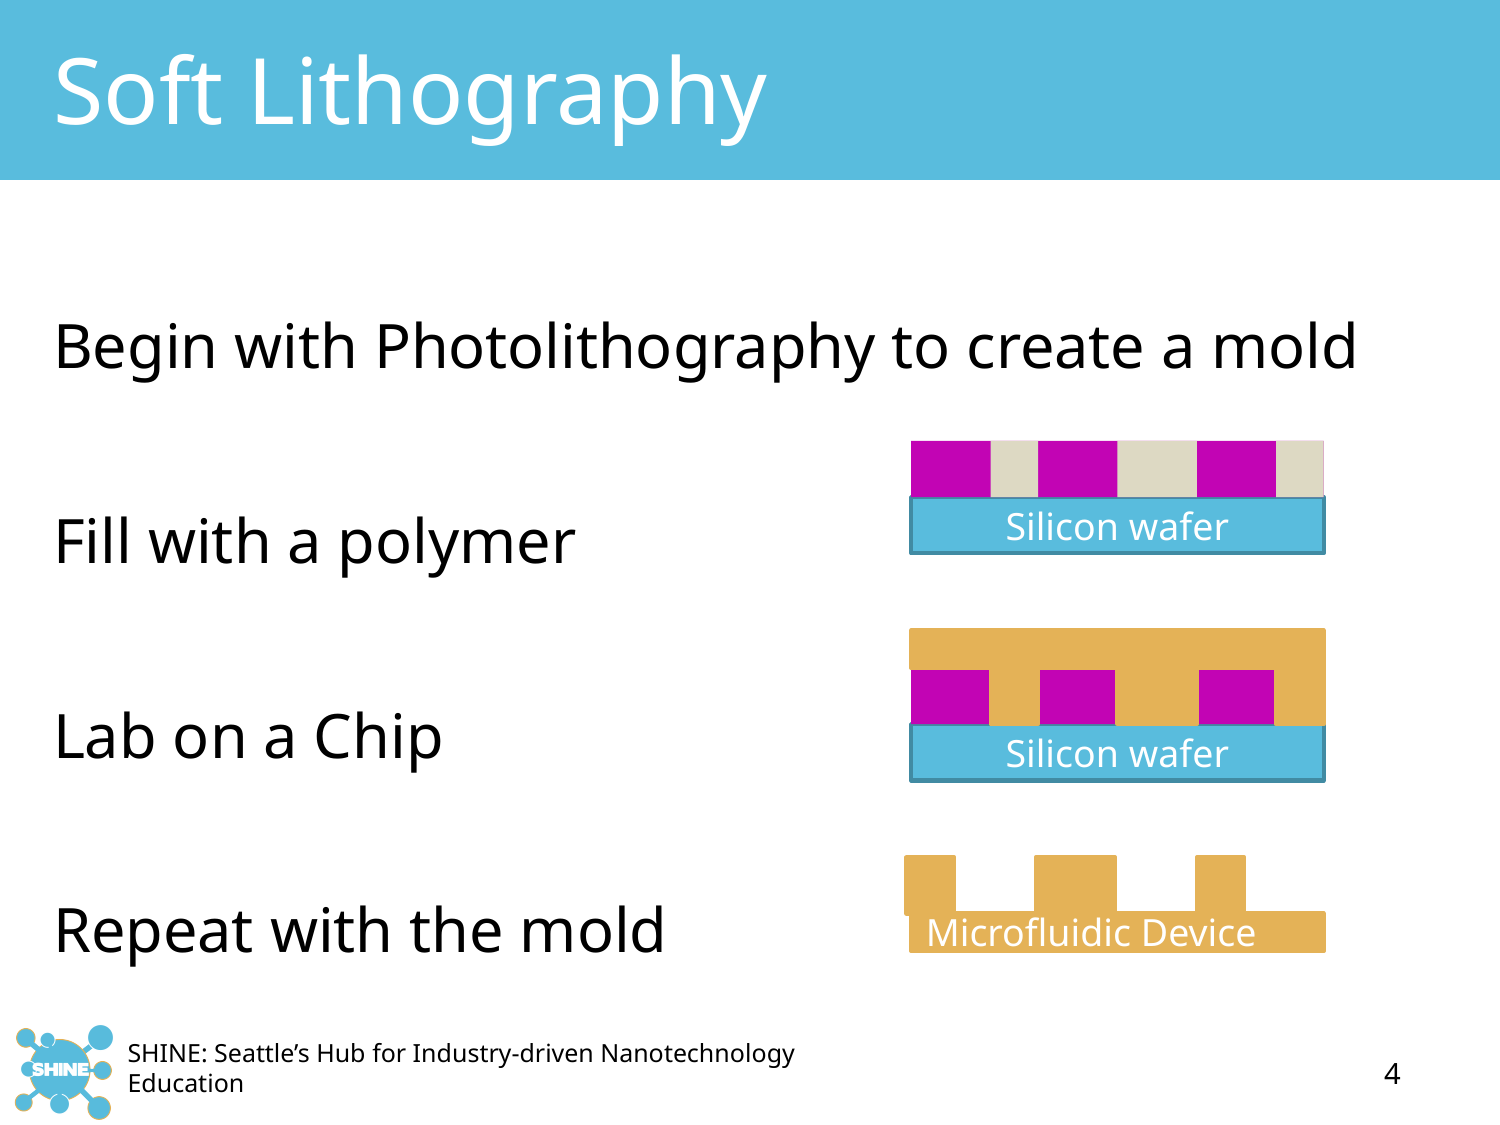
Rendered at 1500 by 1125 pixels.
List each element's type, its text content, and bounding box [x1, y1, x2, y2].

title Soft Lithography [0, 0, 1500, 175]
list Begin with Photolithography to create a mold Fill with a polymer Lab on a Chip Repeat with the mold [0, 299, 1500, 980]
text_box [910, 440, 1324, 554]
picture [12, 1024, 116, 1120]
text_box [910, 856, 1324, 952]
text_box Microfluidic Device [911, 902, 1349, 962]
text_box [910, 630, 1324, 781]
text_box 4 [1369, 1040, 1445, 1100]
slide_number SHINE: Seattle’s Hub for Industry-driven Nanotechnology Education [119, 1037, 913, 1098]
